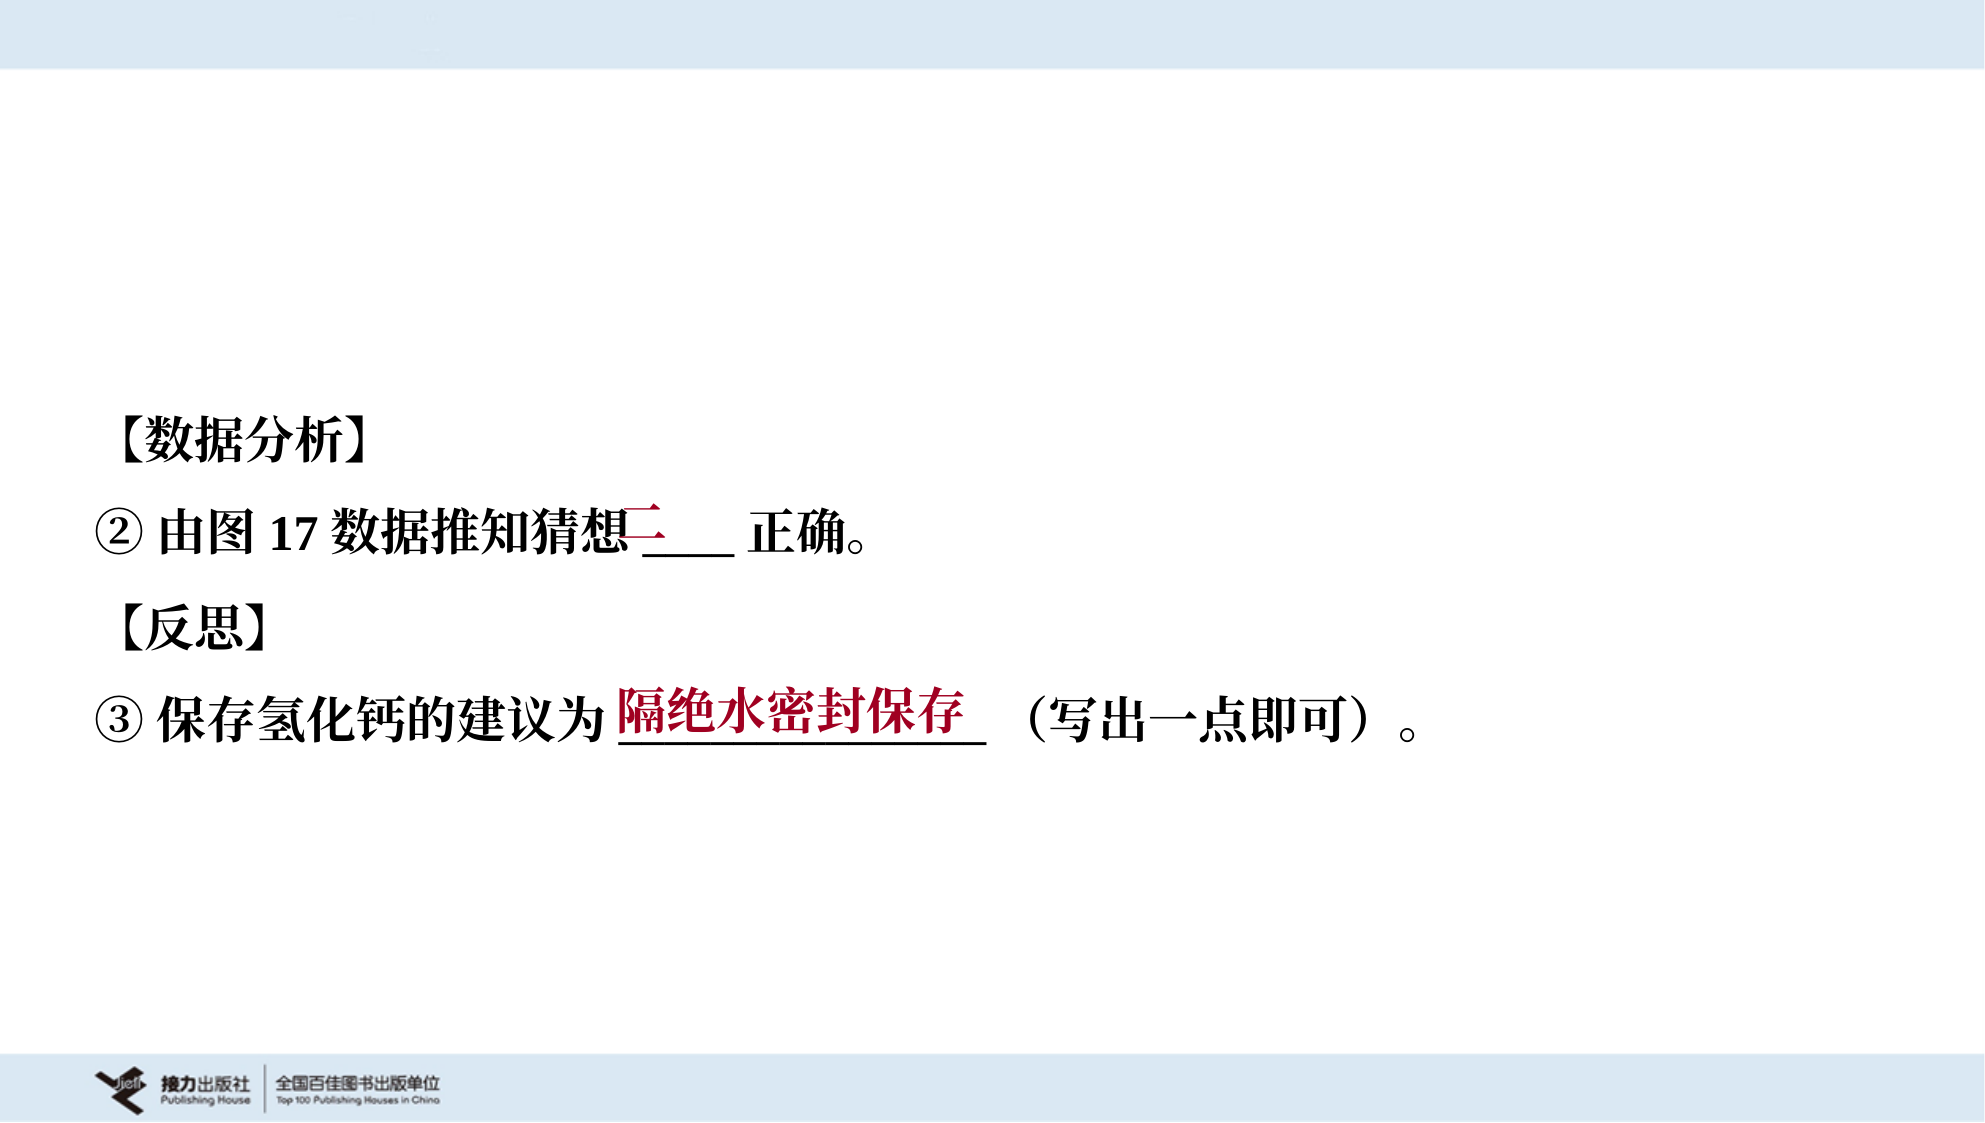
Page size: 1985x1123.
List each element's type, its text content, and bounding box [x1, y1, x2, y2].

picture [0, 0, 1985, 1122]
text_box 【数据分析】 ②由图17数据推知猜想____正确。 [94, 377, 1892, 561]
text_box 【反思】 ③保存氢化钙的建议为________________（写出一点即可）。 [94, 564, 1892, 749]
text_box 隔绝水密封保存 [597, 651, 986, 740]
text_box 二 [599, 464, 686, 552]
